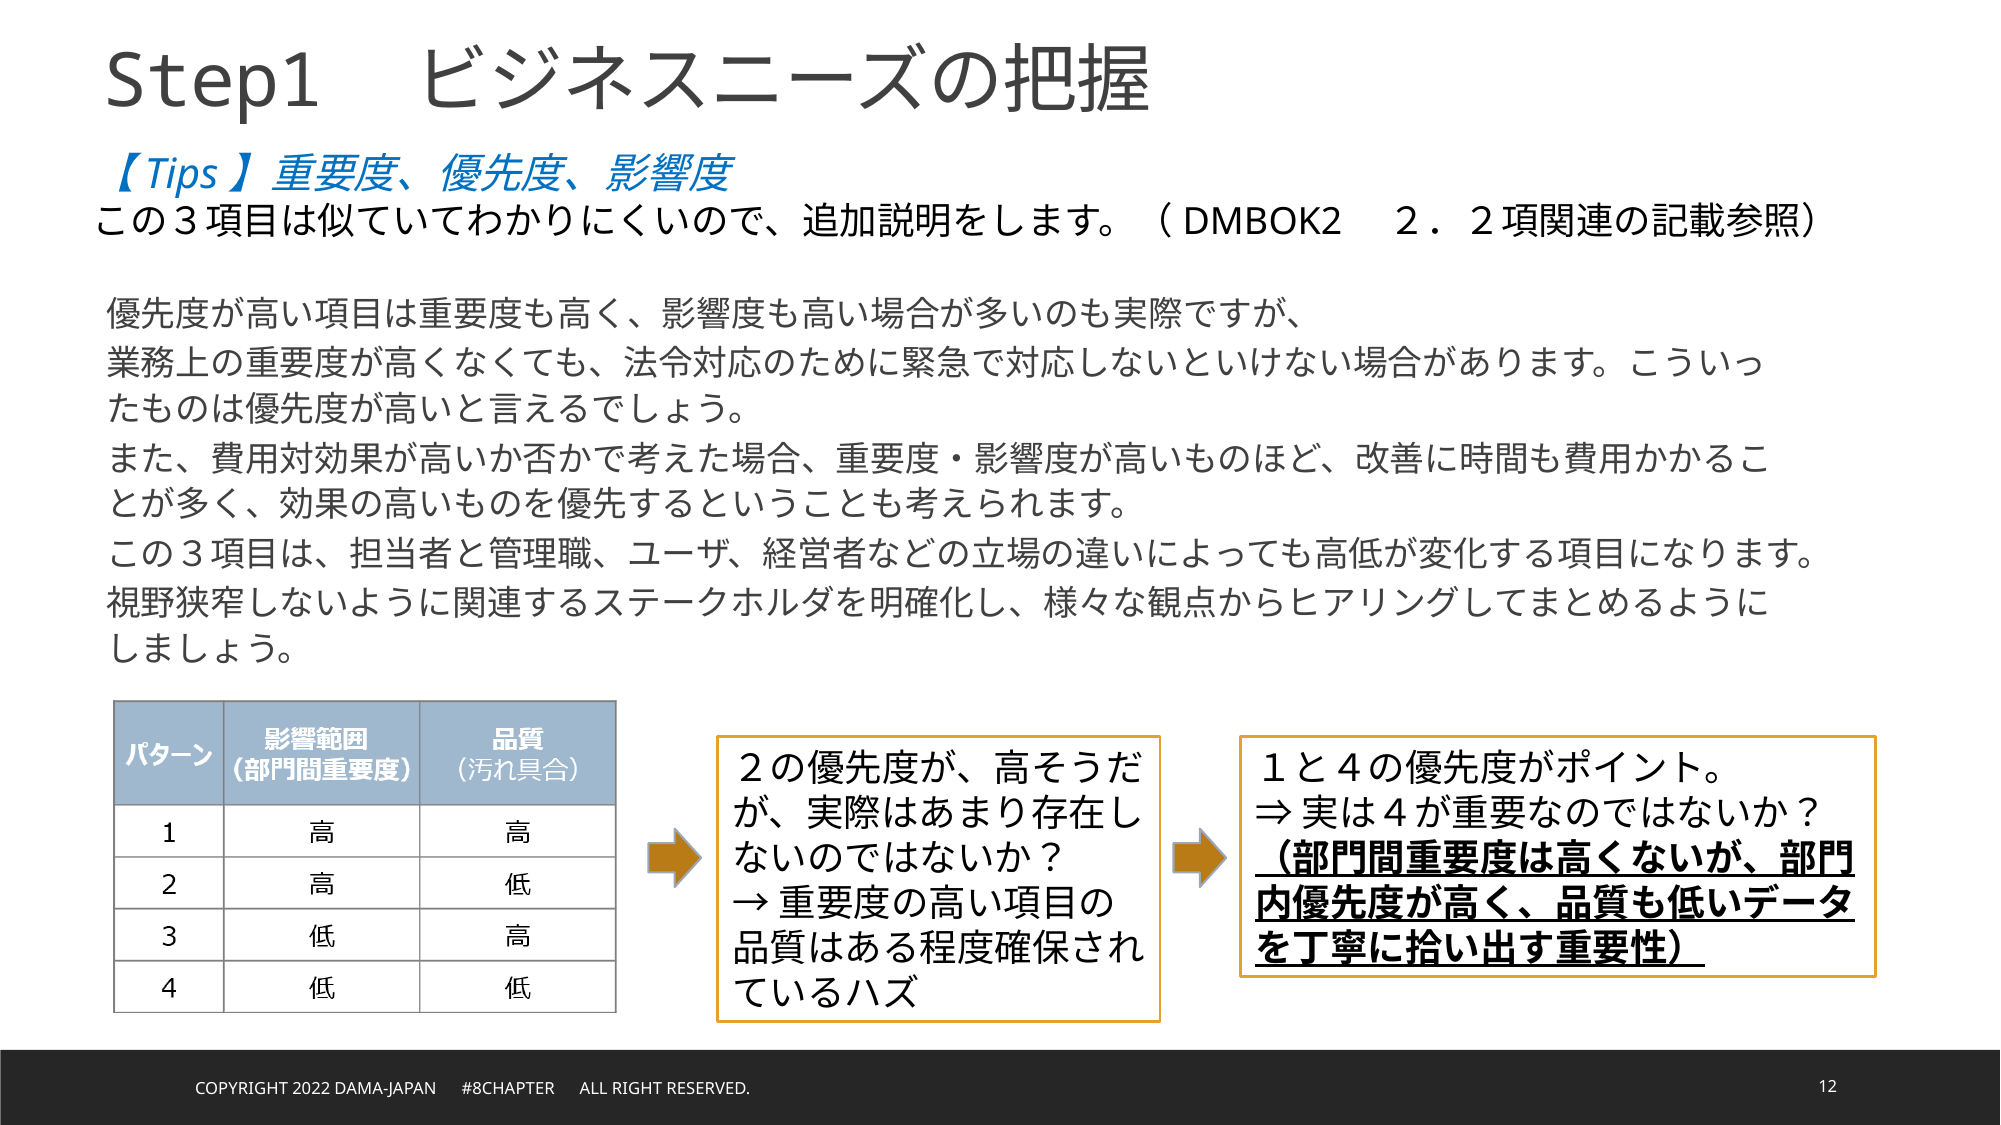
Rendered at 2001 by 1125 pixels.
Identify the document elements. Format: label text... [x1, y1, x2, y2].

text_box [648, 828, 702, 888]
footer Copyright 2022 DAMA-JAPAN #8chapter All right reserved. [180, 1057, 1299, 1118]
text_box 【Tips】重要度、優先度、影響度 この３項目は似ていてわかりにくいので、追加説明をします。（DMBOK2 ２．２項関連の記載参照） [78, 139, 1922, 250]
text_box Step1 ビジネスニーズの把握 [87, 47, 1830, 130]
text_box [1173, 828, 1227, 888]
text_box ２の優先度が、高そうだが、実際はあまり存在しないのではないか？ →重要度の高い項目の品質はある程度確保されているハズ [716, 735, 1161, 1023]
text_box 優先度が高い項目は重要度も高く、影響度も高い場合が多いのも実際ですが、 業務上の重要度が高くなくても、法令対応のために緊急で対応しないといけない場合があります。こういったものは優先度が高いと言えるでしょう。 また、費用対効果が高いか否かで考えた場合、重要度・影響度が高いものほど、改善に時間も費用かかることが多く、効果の高いものを優先するということも考えられます。 この３項目は、担当者と管理職、ユーザ、経営者などの立場の違いによっても高低が変化する項目になります。 視野狭窄しないように関連するステークホルダを明確化し、様々な観点からヒアリングしてまとめるようにしましょう。 [78, 280, 1815, 689]
picture [112, 699, 617, 1018]
text_box １と４の優先度がポイント。 ⇒実は４が重要なのではないか？ （部門間重要度は高くないが、部門内優先度が高く、品質も低いデータを丁寧に拾い出す重要性） [1239, 735, 1877, 978]
slide_number 12 [1803, 1057, 1932, 1118]
